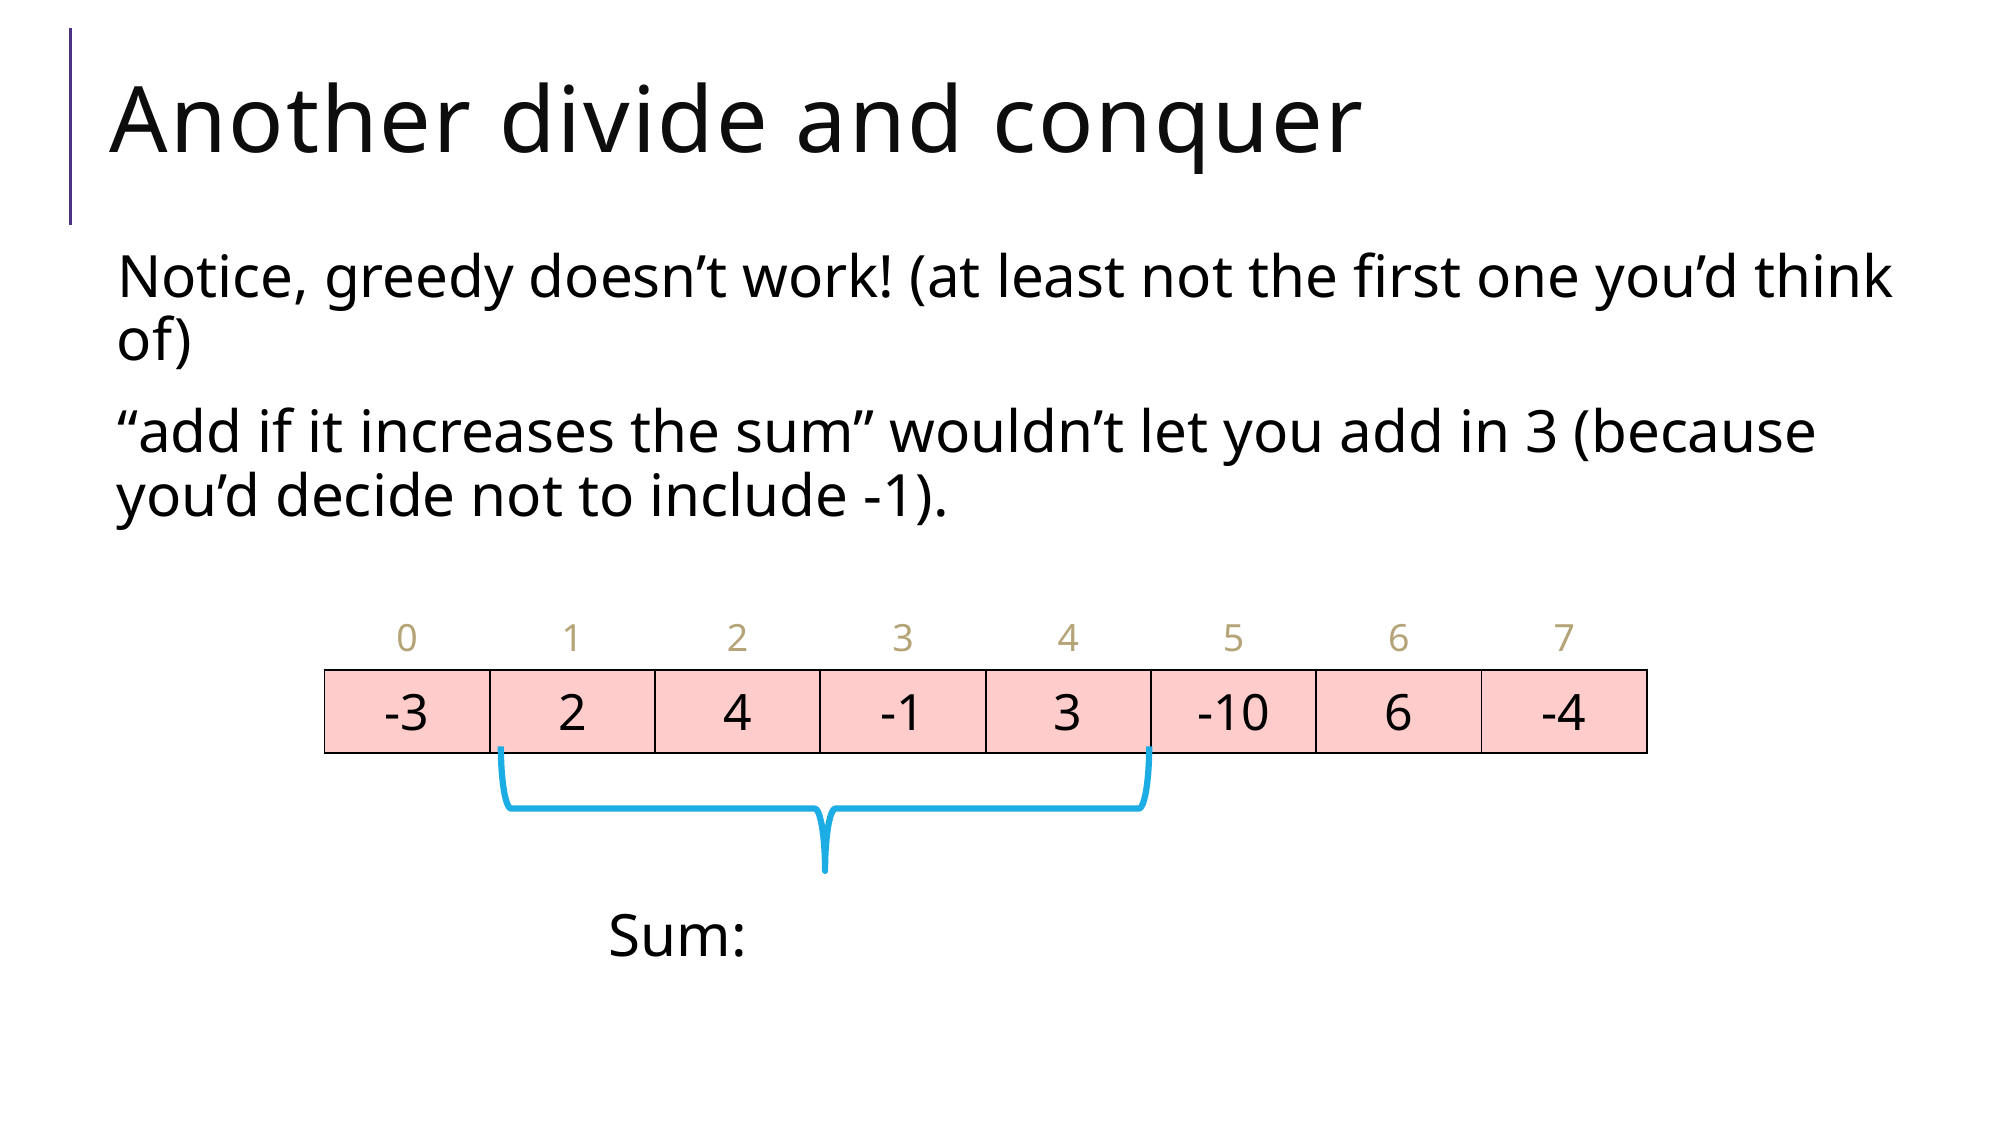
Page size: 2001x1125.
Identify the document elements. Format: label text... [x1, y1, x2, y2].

title Another divide and conquer [94, 43, 1930, 210]
table_header 2 [656, 605, 819, 669]
table_header 6 [1317, 605, 1481, 669]
table_cell -3 [325, 671, 489, 752]
table_header 7 [1482, 605, 1646, 669]
table_header 3 [821, 605, 985, 669]
table_cell -1 [821, 671, 985, 746]
table_cell -10 [1152, 671, 1315, 752]
table_header 0 [325, 605, 489, 669]
table_cell -4 [1482, 671, 1646, 752]
table_cell 2 [491, 671, 654, 752]
table_header 4 [987, 605, 1150, 669]
table_cell 4 [656, 671, 819, 746]
table_header 5 [1152, 605, 1315, 669]
text_box [500, 746, 1150, 872]
table_cell 3 [987, 671, 1150, 746]
table_header 1 [491, 605, 654, 669]
table_cell 6 [1317, 671, 1481, 752]
list Notice, greedy doesn’t work! (at least not the first one you’d think of) “add if it increases the sum” wouldn’t let you add in 3 (because you’d decide not to include -1). [94, 240, 1930, 604]
